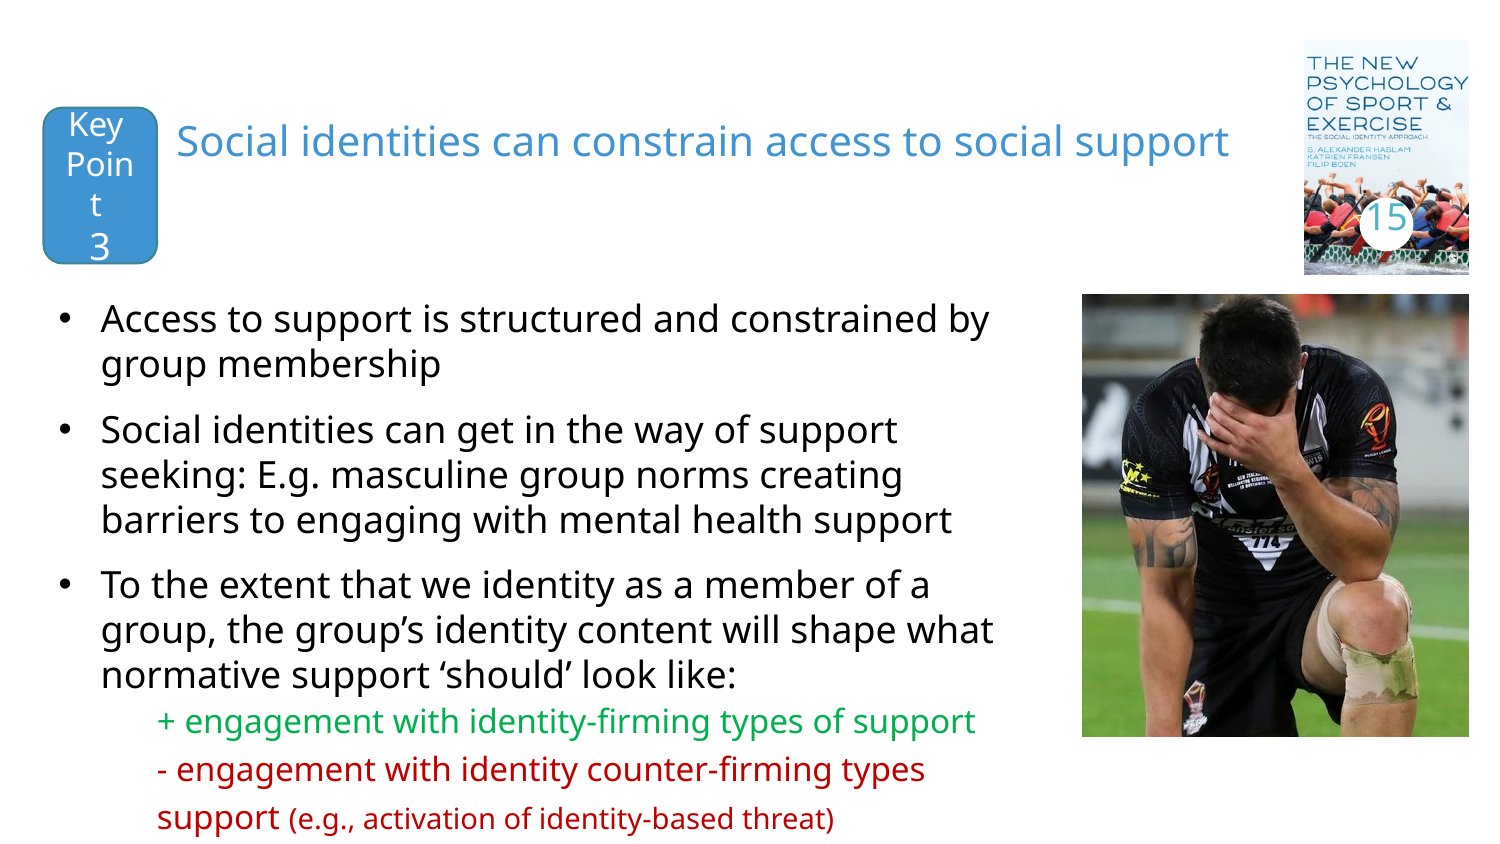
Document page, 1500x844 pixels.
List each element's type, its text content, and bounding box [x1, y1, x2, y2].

slide_number 15 [1344, 79, 1429, 252]
text_box Key Point 3 [42, 106, 159, 265]
text_box Social identities can constrain access to social support [161, 107, 1341, 287]
picture [1304, 40, 1469, 275]
text_box + engagement with identity-firming types of support - engagement with identity counter-firming types support (e.g., activation of identity-based threat) [142, 685, 1049, 844]
list Access to support is structured and constrained by group membership Social identities can get in the way of support seeking: E.g. masculine group norms creating barriers to engaging with mental health support To the extent that we identity as a member of a group, the group’s identity content will shape what normative support ‘should’ look like: [43, 287, 1049, 844]
picture [1082, 294, 1470, 737]
